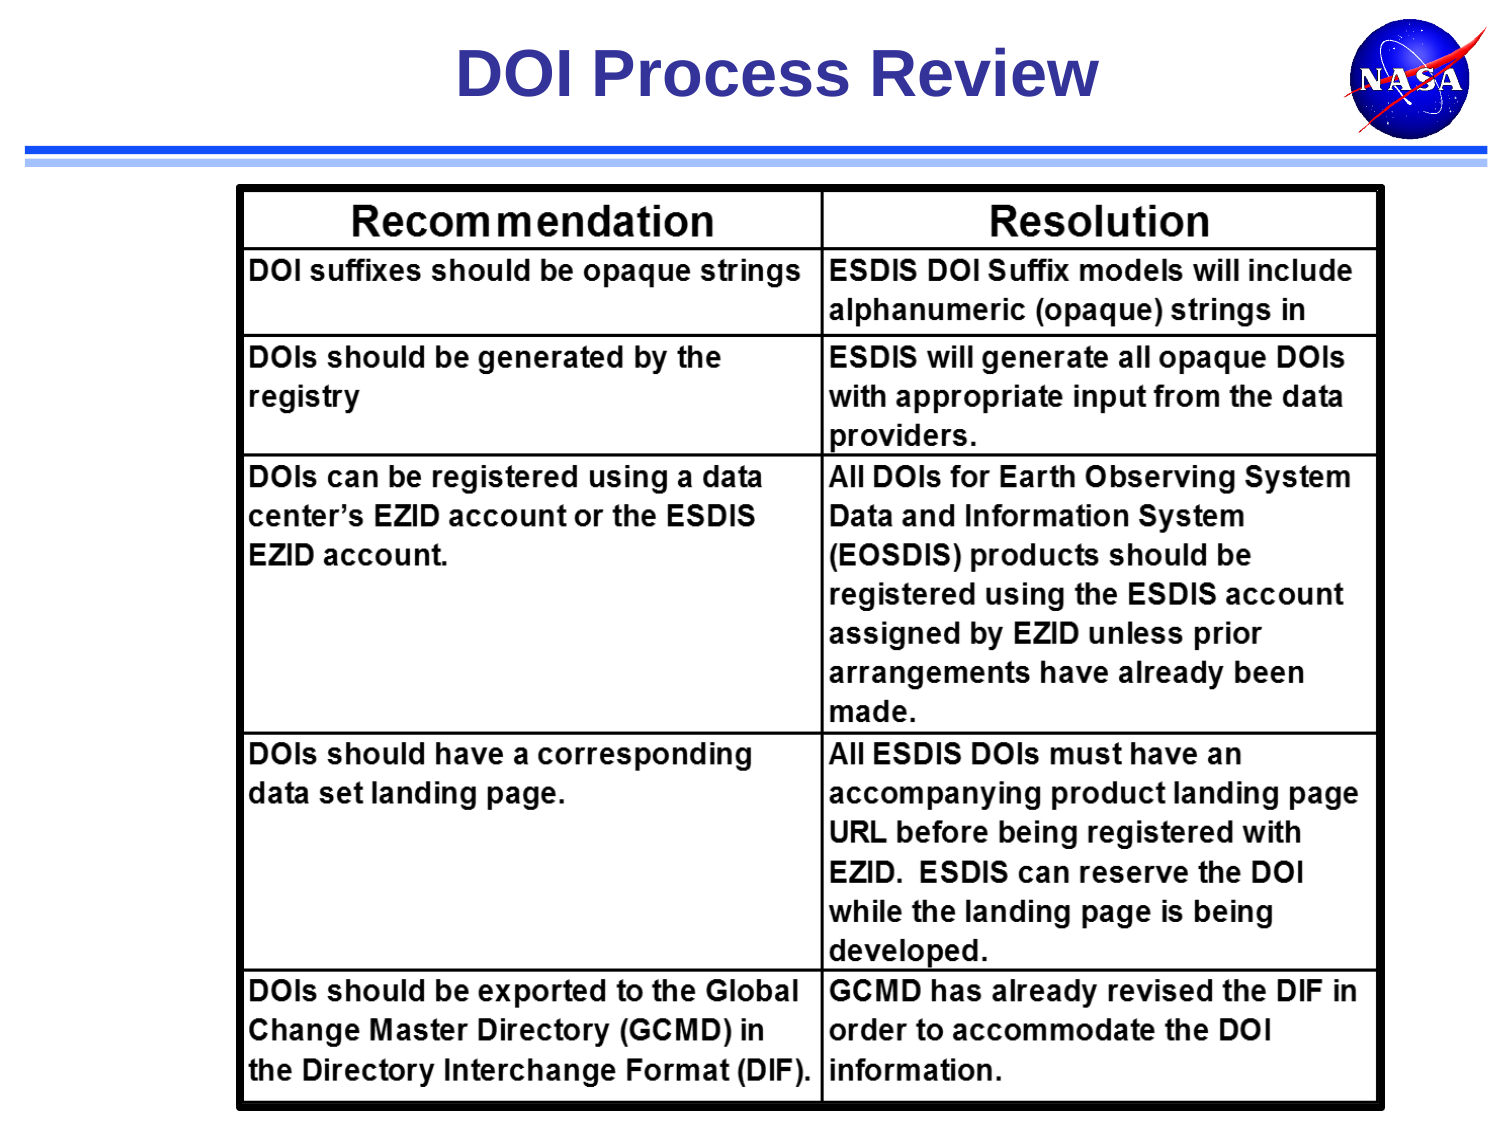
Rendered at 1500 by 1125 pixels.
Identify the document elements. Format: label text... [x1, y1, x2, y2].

picture [241, 190, 1380, 1105]
picture [1325, 10, 1500, 150]
title DOI Process Review [207, 5, 1348, 147]
